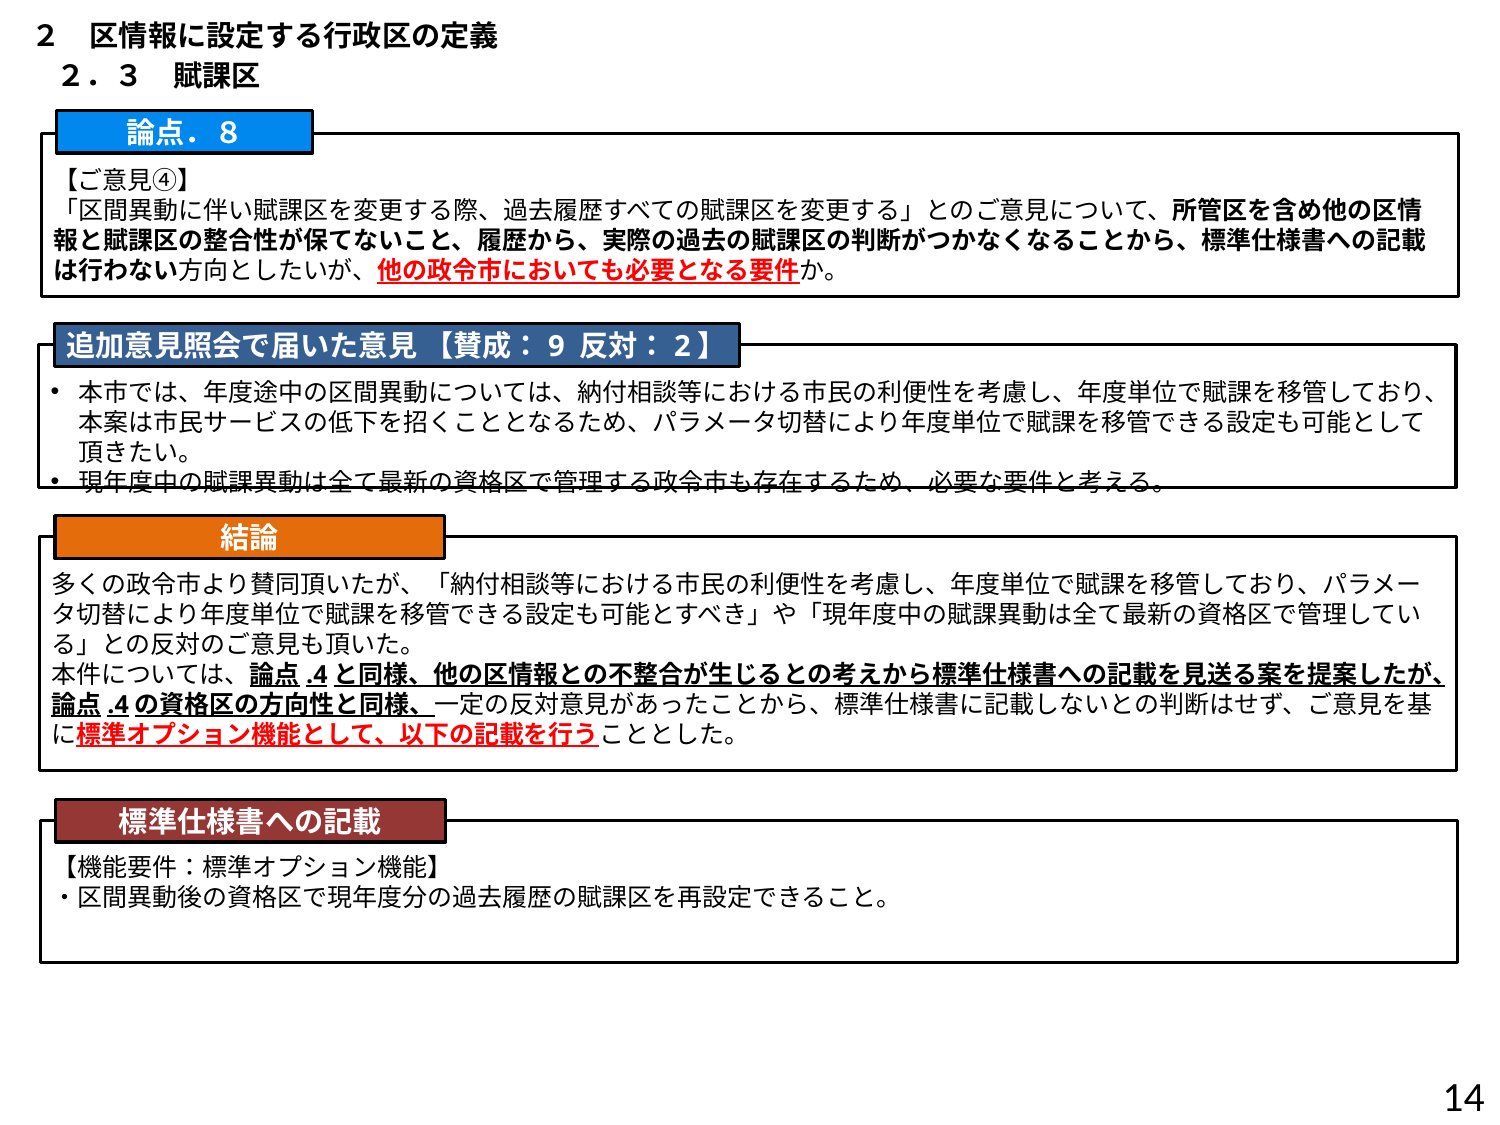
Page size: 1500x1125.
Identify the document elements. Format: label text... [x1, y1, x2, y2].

text_box 追加意見照会で届いた意見 【賛成：9 反対：2】 [52, 321, 741, 369]
text_box 結論 [53, 513, 447, 561]
text_box 多くの政令市より賛同頂いたが、「納付相談等における市民の利便性を考慮し、年度単位で賦課を移管しており、パラメータ切替により年度単位で賦課を移管できる設定も可能とすべき」や「現年度中の賦課異動は全て最新の資格区で管理している」との反対のご意見も頂いた。 本件については、論点.4と同様、他の区情報との不整合が生じるとの考えから標準仕様書への記載を見送る案を提案したが、論点.4の資格区の方向性と同様、一定の反対意見があったことから、標準仕様書に記載しないとの判断はせず、ご意見を基に標準オプション機能として、以下の記載を行うこととした。 [39, 536, 1457, 771]
text_box 【機能要件：標準オプション機能】 ・区間異動後の資格区で現年度分の過去履歴の賦課区を再設定できること。 [40, 820, 1458, 963]
text_box 【ご意見④】 「区間異動に伴い賦課区を変更する際、過去履歴すべての賦課区を変更する」とのご意見について、所管区を含め他の区情報と賦課区の整合性が保てないこと、履歴から、実際の過去の賦課区の判断がつかなくなることから、標準仕様書への記載は行わない方向としたいが、他の政令市においても必要となる要件か。 [41, 133, 1459, 297]
text_box ２ 区情報に設定する行政区の定義 [16, 2, 1440, 49]
text_box 標準仕様書への記載 [54, 797, 448, 844]
text_box 論点．８ [55, 108, 315, 155]
slide_number 13 [1149, 1065, 1500, 1125]
text_box ２．３ 賦課区 [41, 42, 1464, 89]
text_box 本市では、年度途中の区間異動については、納付相談等における市民の利便性を考慮し、年度単位で賦課を移管しており、本案は市民サービスの低下を招くこととなるため、パラメータ切替により年度単位で賦課を移管できる設定も可能として頂きたい。 現年度中の賦課異動は全て最新の資格区で管理する政令市も存在するため、必要な要件と考える。 [38, 344, 1457, 488]
